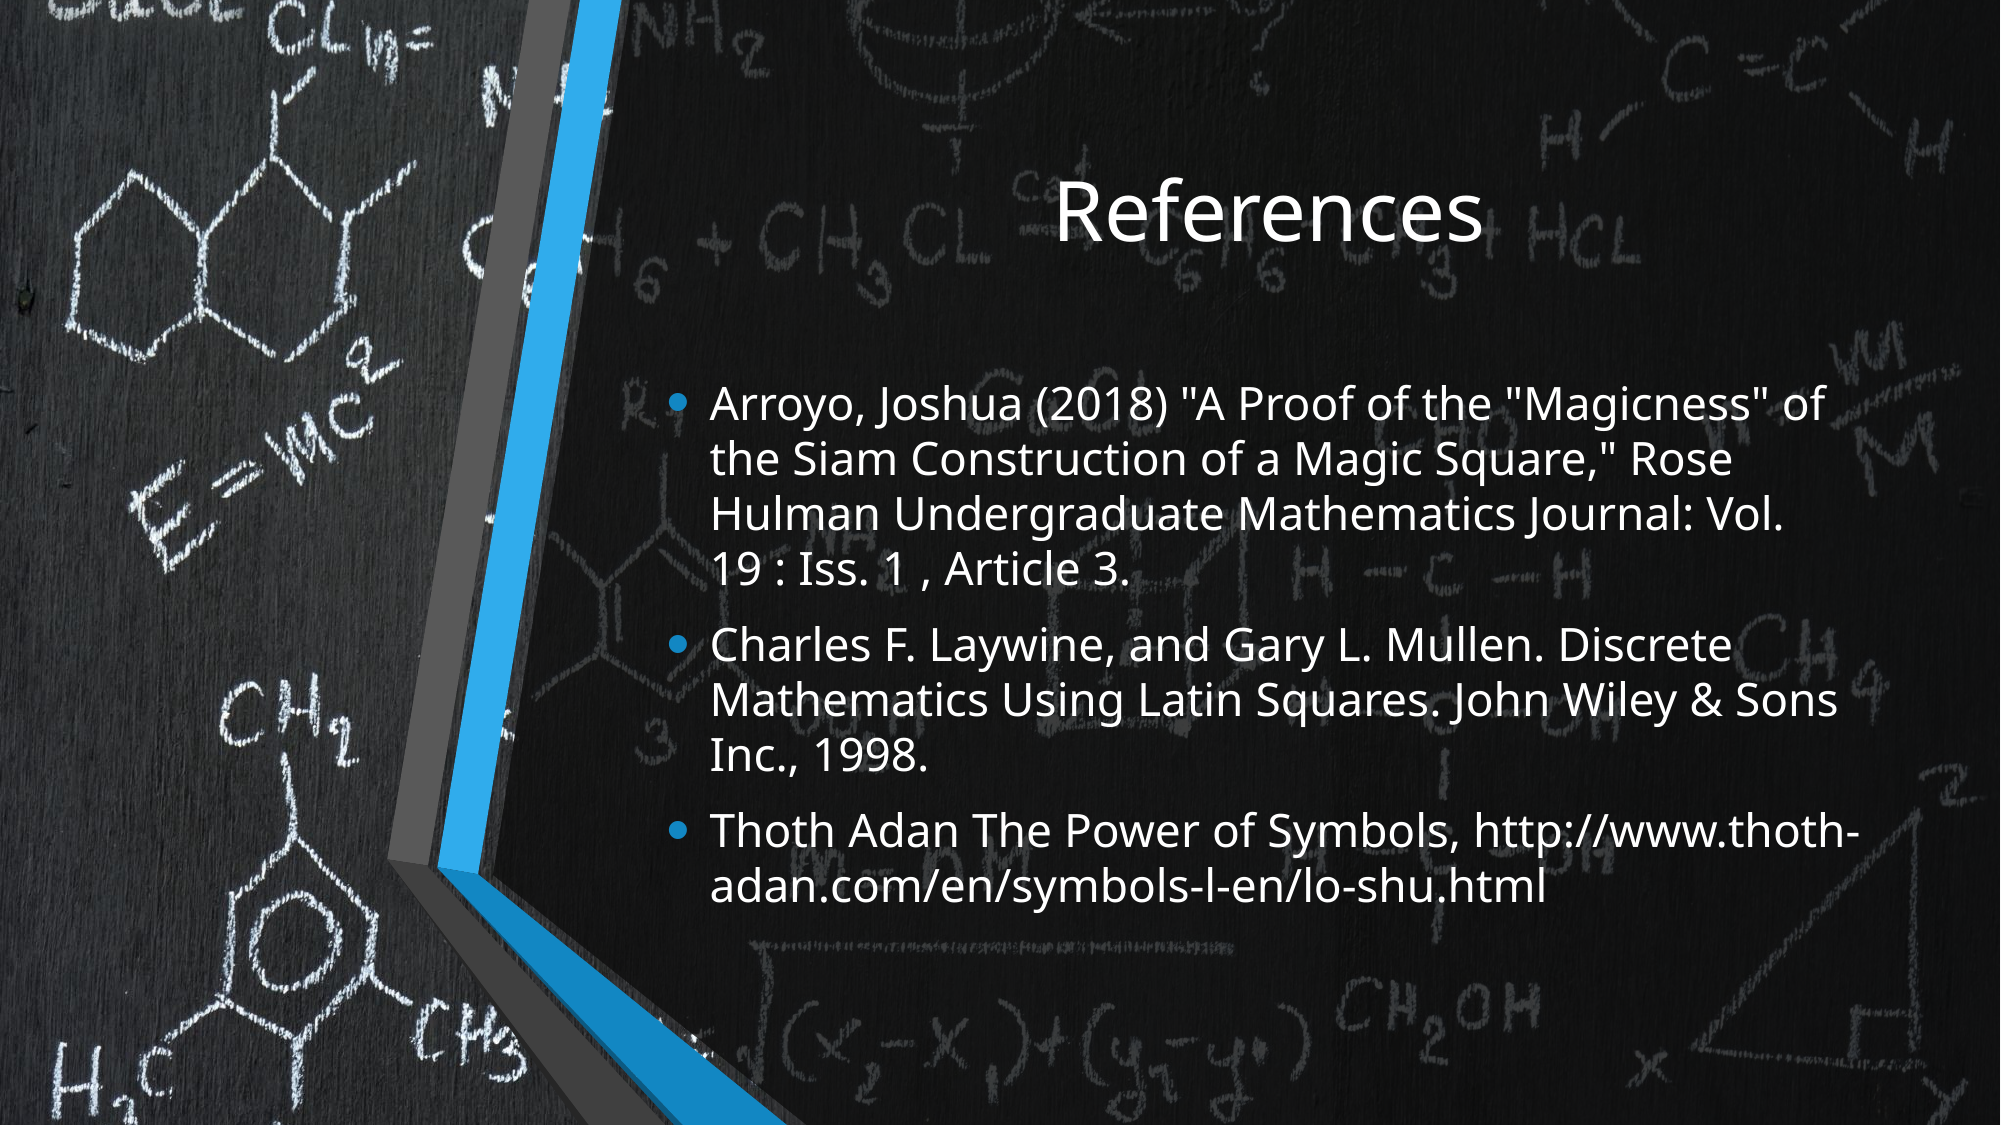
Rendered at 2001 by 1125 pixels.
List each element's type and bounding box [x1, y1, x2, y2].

text_box [386, 0, 788, 1125]
picture [788, 0, 2000, 1125]
picture [0, 0, 386, 1125]
